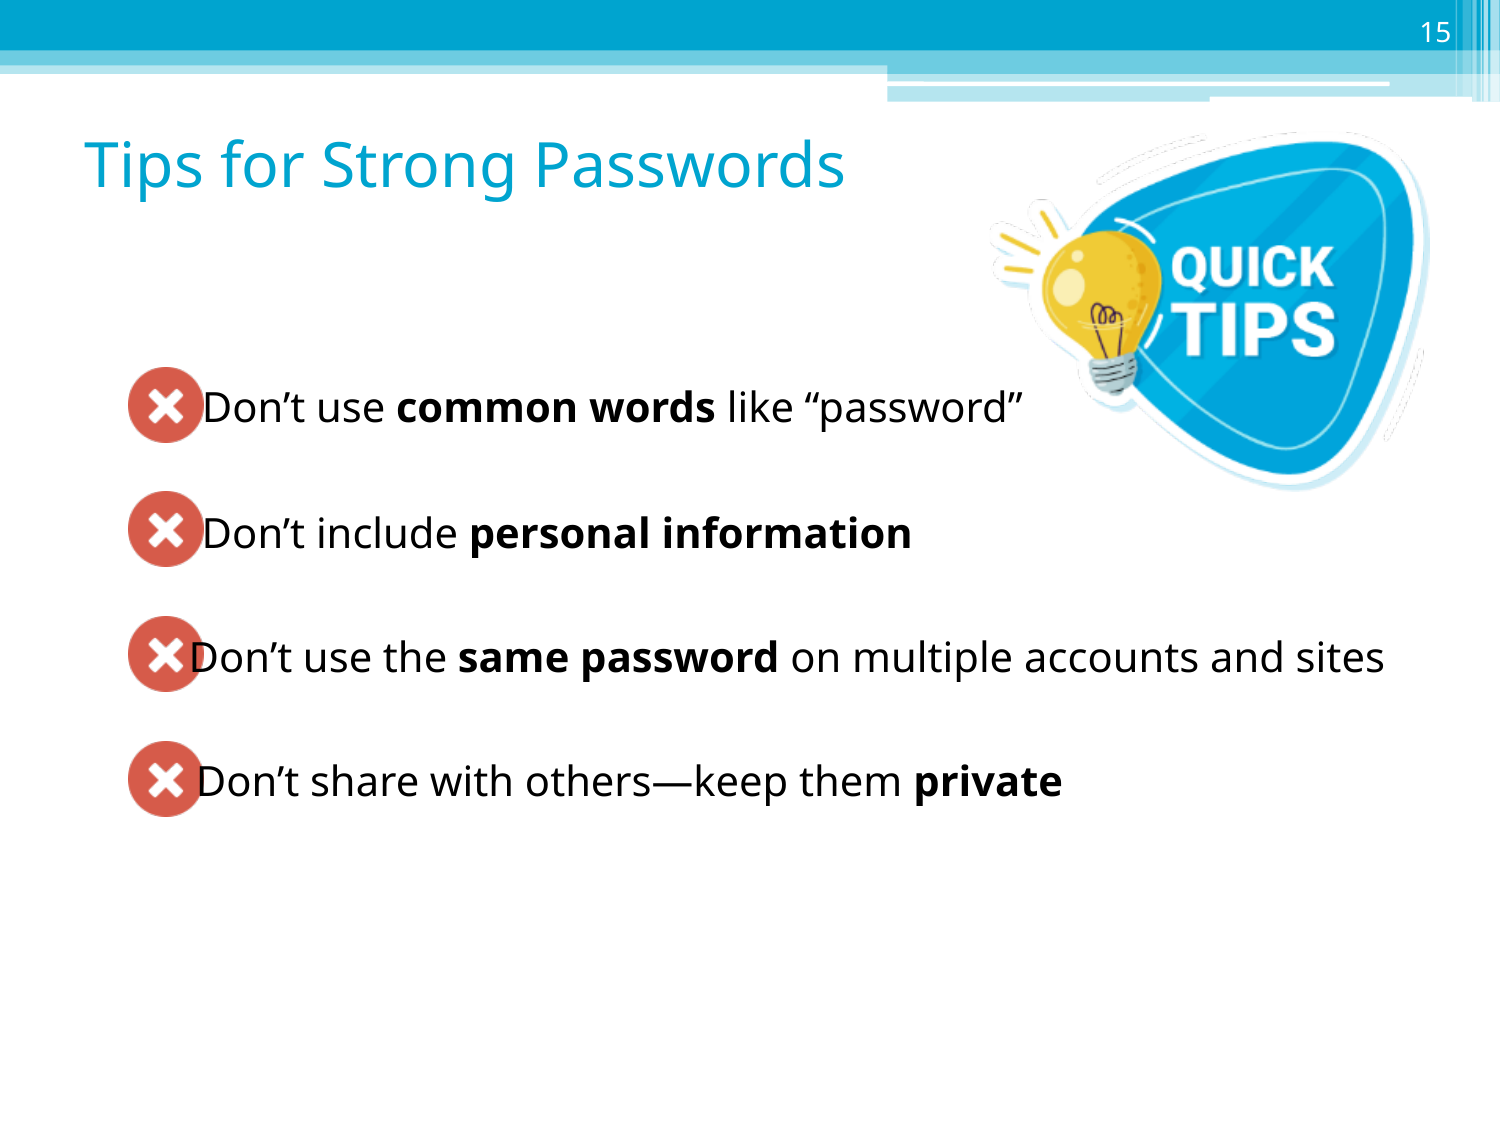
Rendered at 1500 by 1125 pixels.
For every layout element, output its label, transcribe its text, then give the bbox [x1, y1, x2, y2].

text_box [128, 616, 1371, 692]
picture [989, 131, 1430, 492]
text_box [128, 367, 1022, 443]
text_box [128, 491, 912, 567]
title Tips for Strong Passwords [70, 74, 1421, 250]
slide_number 15 [1341, 0, 1466, 61]
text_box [128, 741, 1056, 817]
